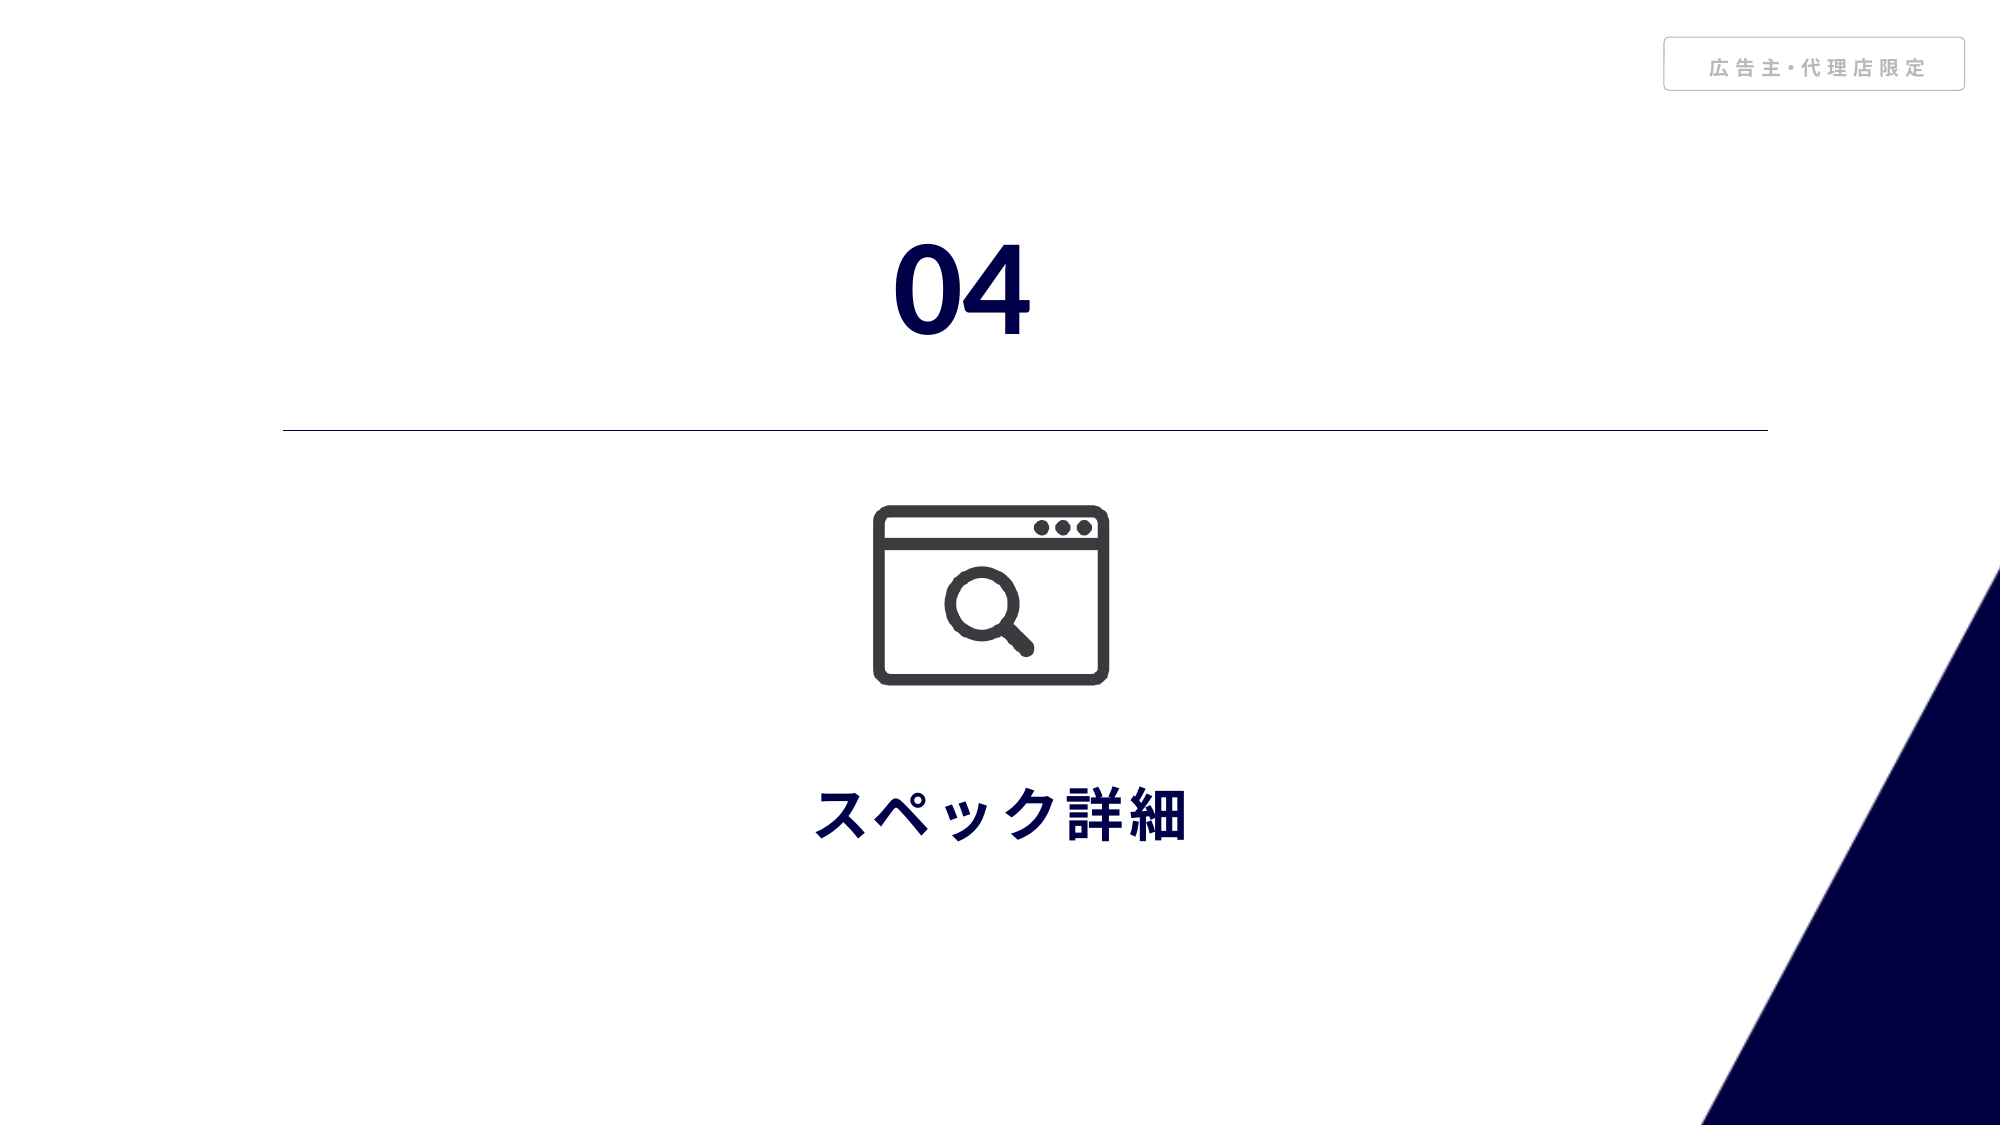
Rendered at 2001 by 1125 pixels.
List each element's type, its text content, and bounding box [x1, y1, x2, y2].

list スペック詳細 [512, 779, 1488, 869]
picture [860, 474, 1121, 715]
list 04 [878, 207, 1103, 382]
